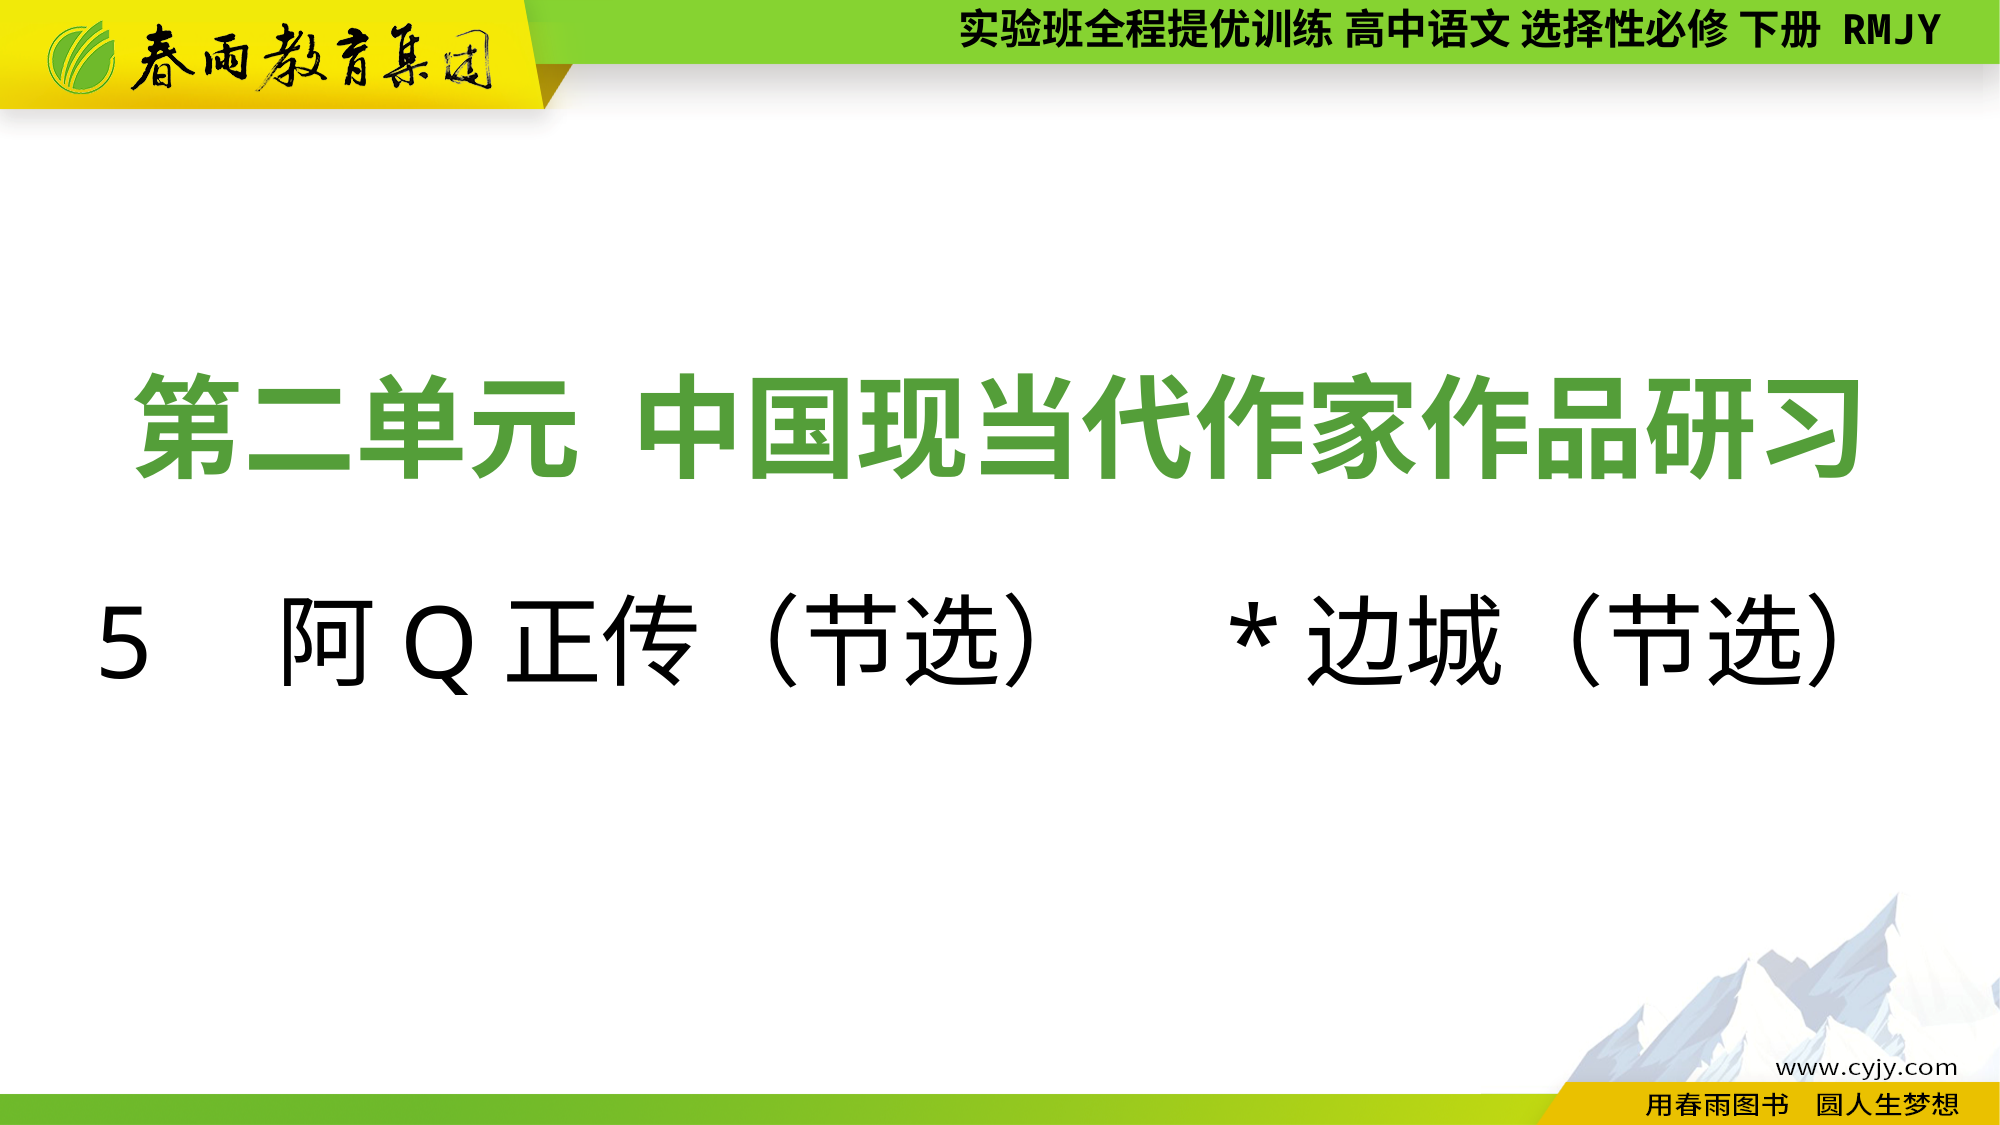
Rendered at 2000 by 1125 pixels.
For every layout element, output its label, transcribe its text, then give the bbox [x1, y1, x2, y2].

text_box 5 阿Q正传（节选） *边城（节选） [54, 511, 1946, 706]
picture [0, 0, 2000, 1125]
text_box 第二单元 中国现当代作家作品研习 [54, 282, 1946, 500]
